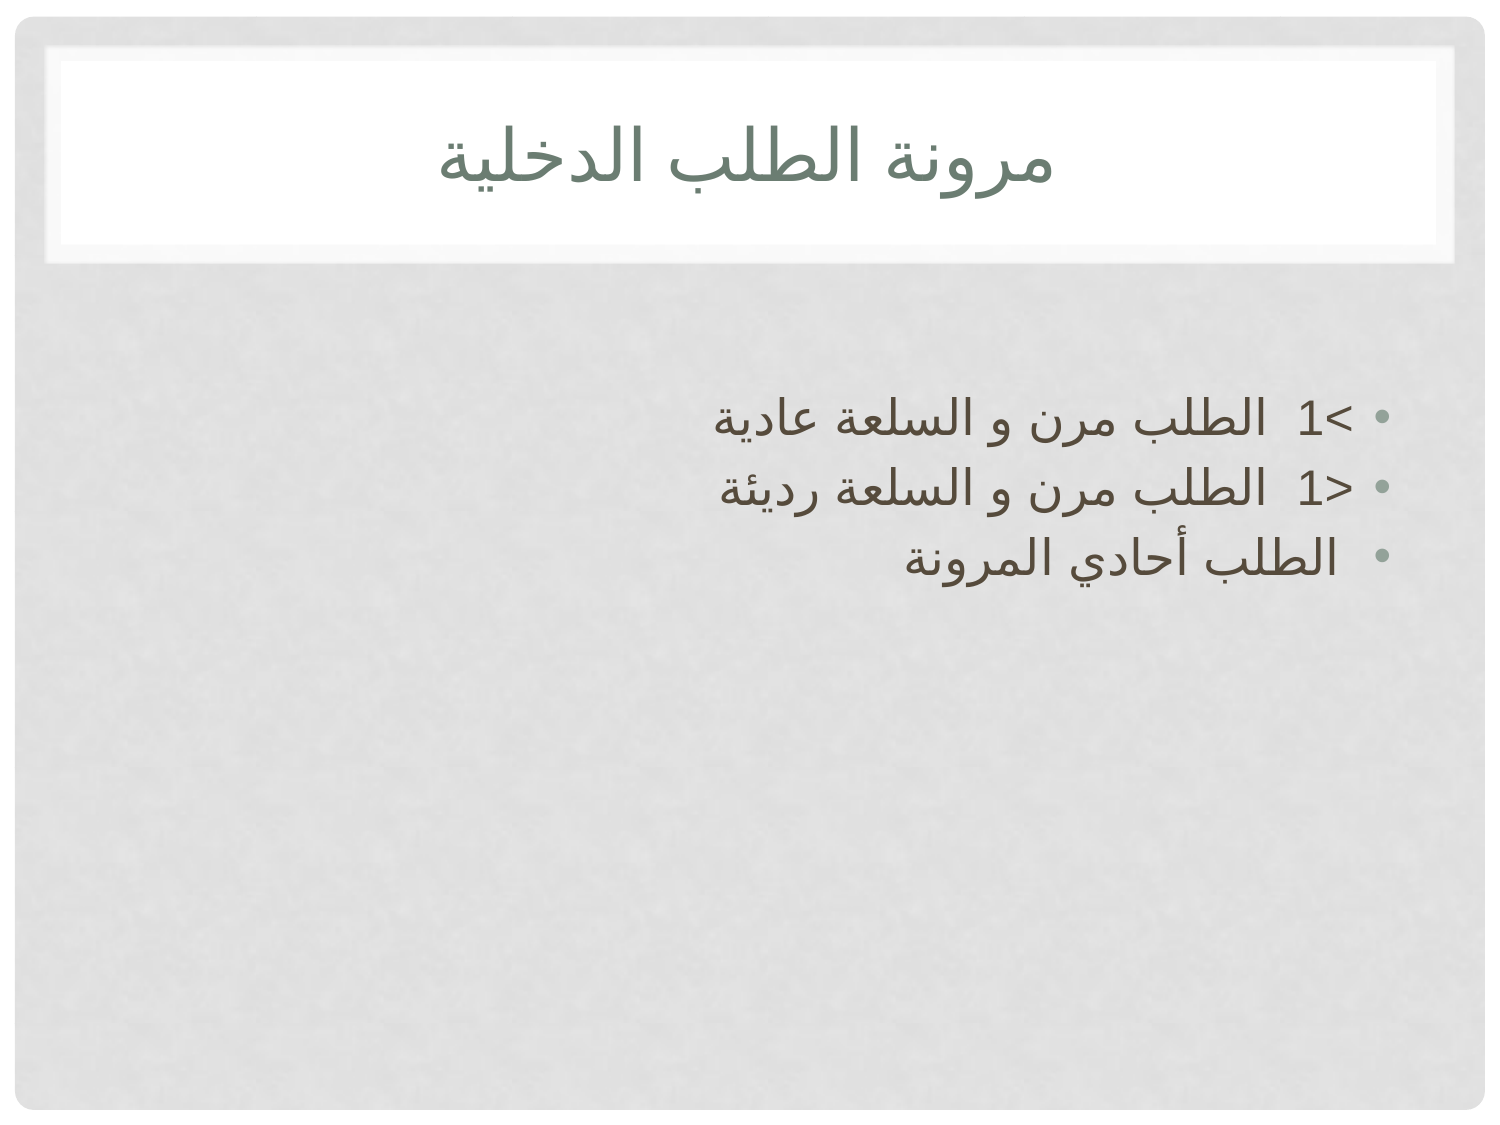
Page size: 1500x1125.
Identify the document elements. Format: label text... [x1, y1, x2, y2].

title مرونة الطلب الدخلية [69, 66, 1425, 238]
